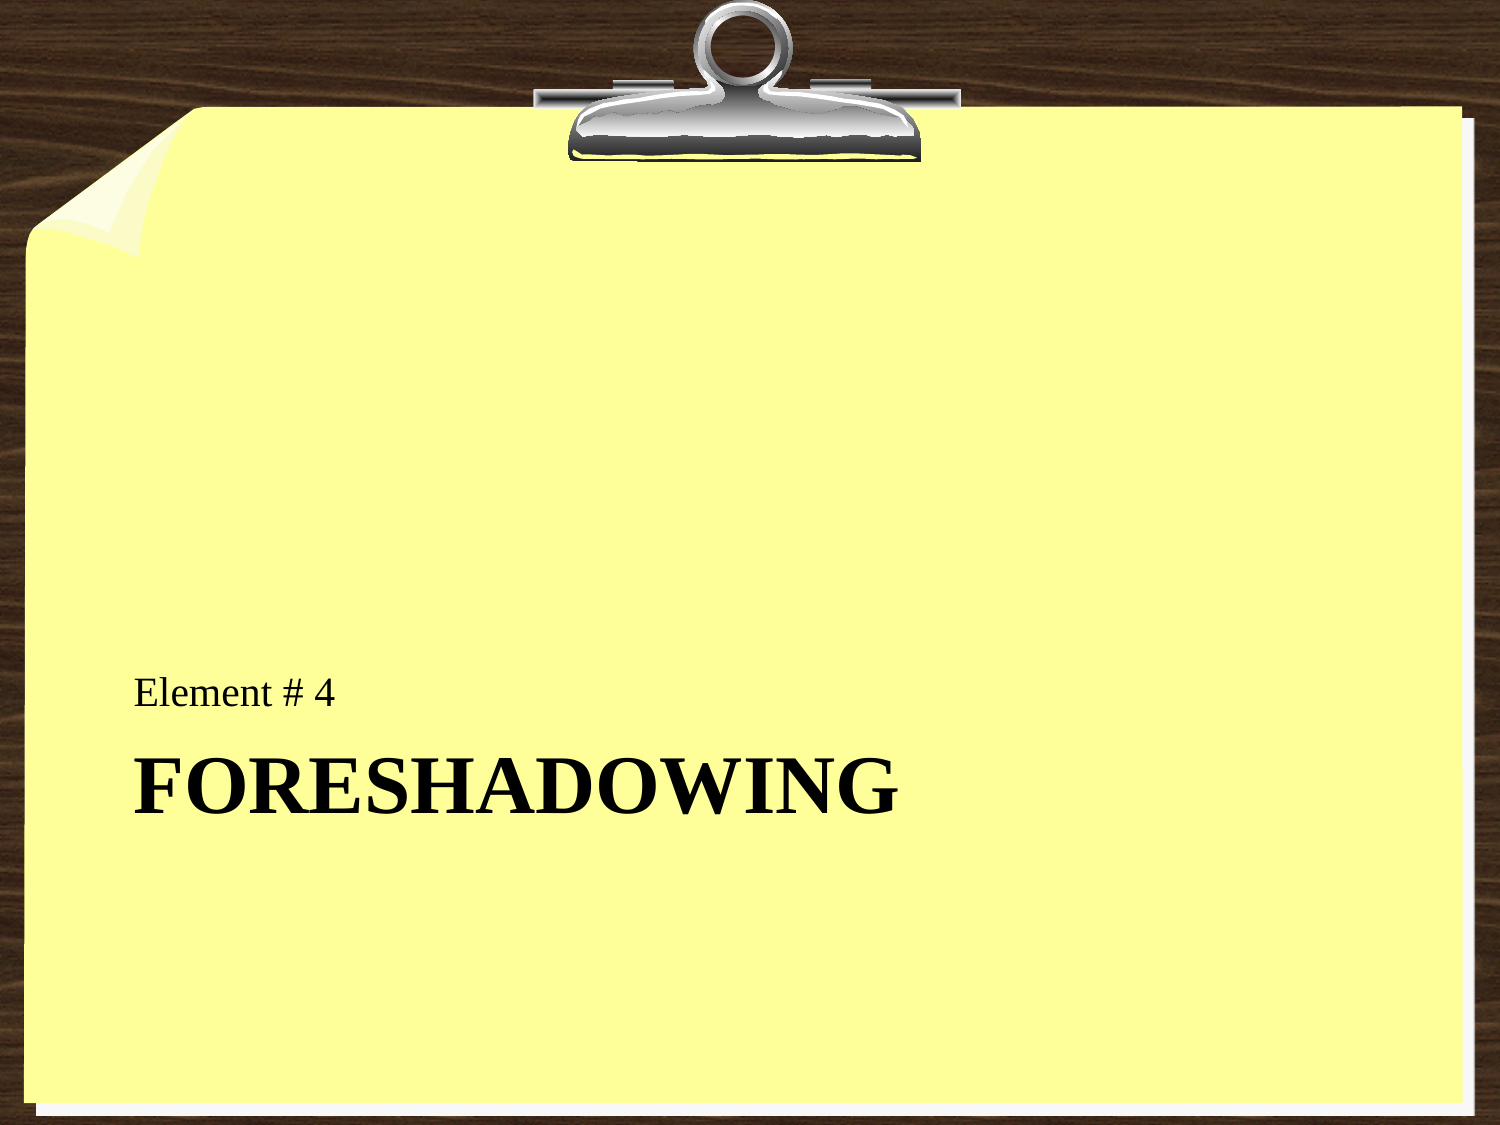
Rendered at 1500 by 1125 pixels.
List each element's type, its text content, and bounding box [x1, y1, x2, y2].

picture [710, 15, 775, 78]
title Foreshadowing [118, 724, 1394, 947]
list Element # 4 [118, 476, 1394, 724]
picture [0, 0, 1500, 1125]
